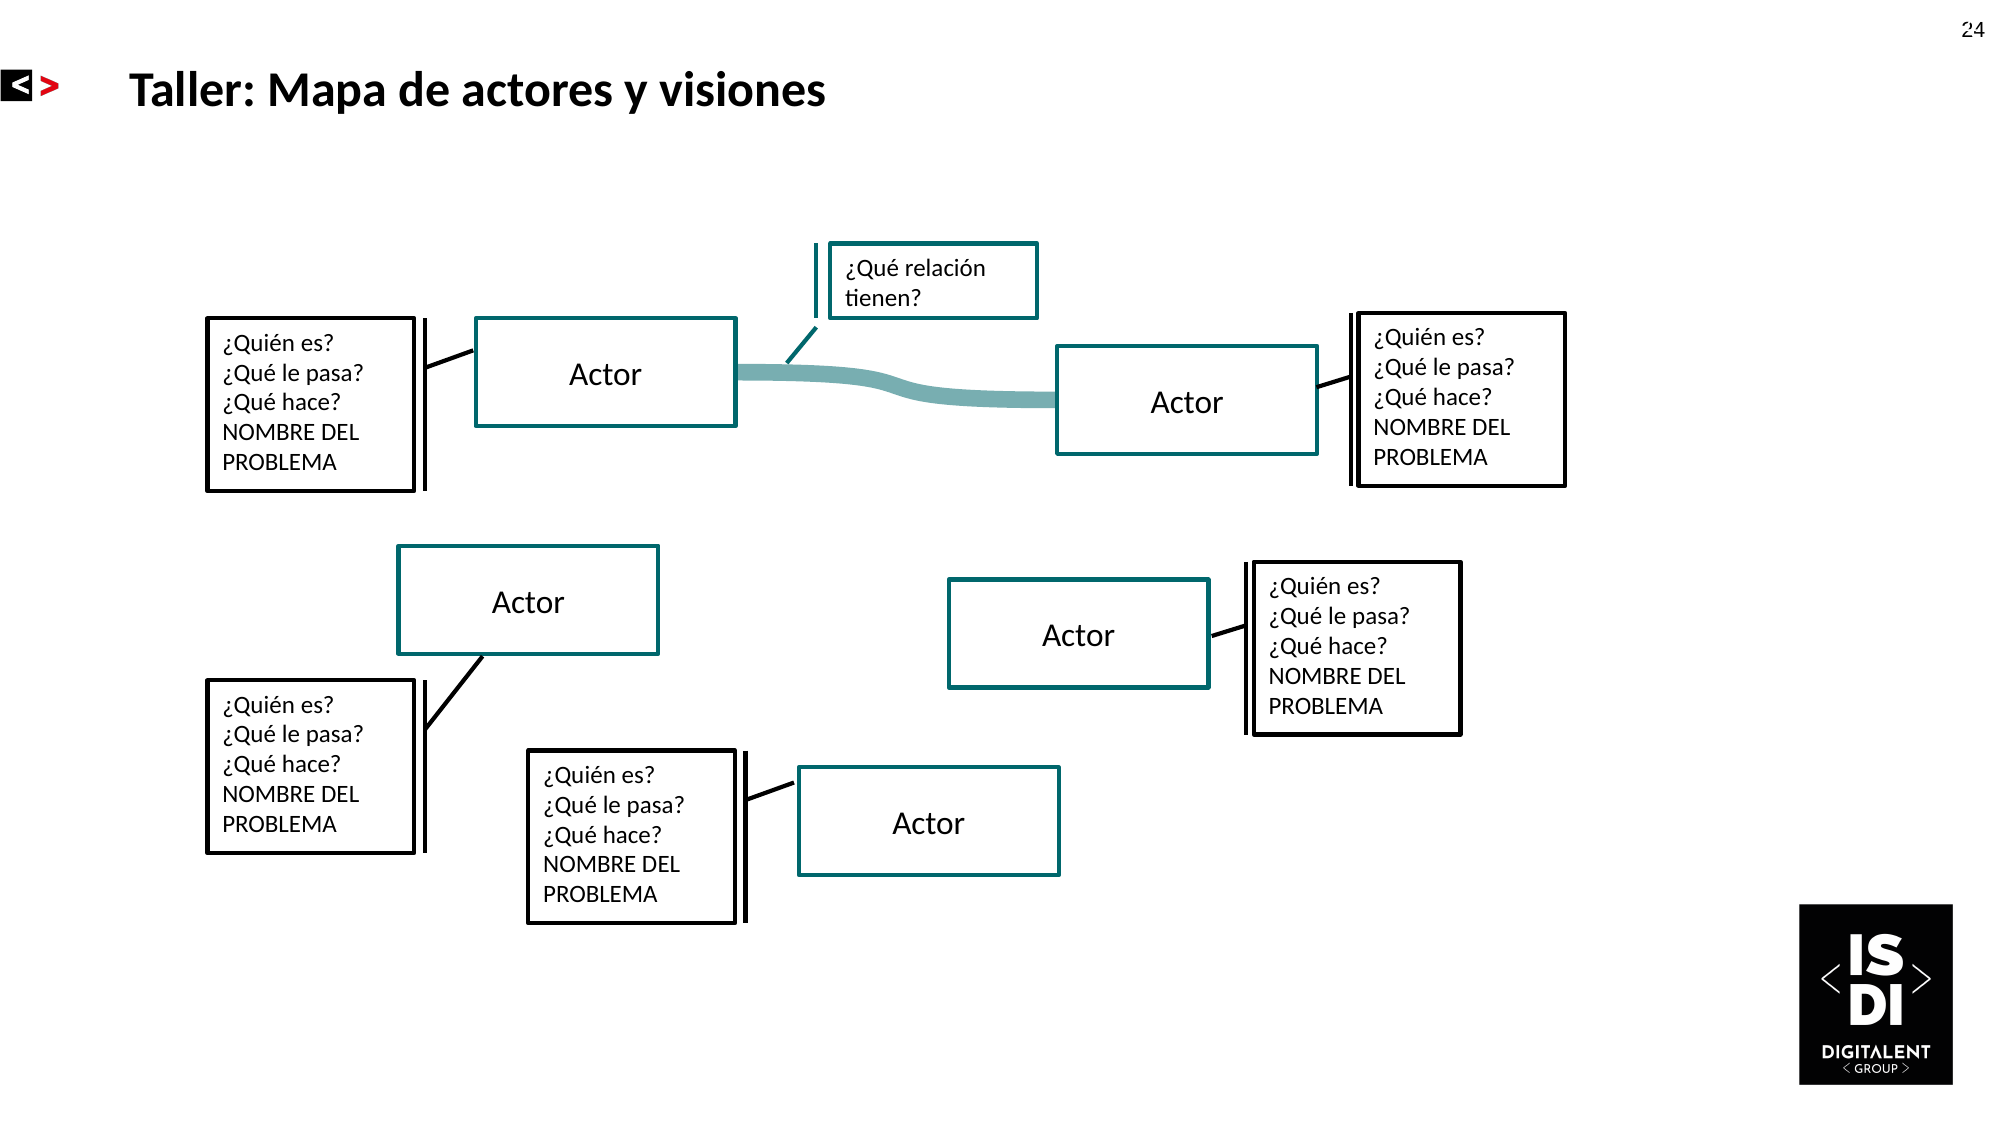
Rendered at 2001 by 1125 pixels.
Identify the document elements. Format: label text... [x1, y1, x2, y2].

text_box Actor [947, 577, 1211, 690]
text_box ¿Quién es? ¿Qué le pasa? ¿Qué hace? NOMBRE DEL PROBLEMA [205, 678, 416, 855]
text_box ¿Quién es? ¿Qué le pasa? ¿Qué hace? NOMBRE DEL PROBLEMA [205, 316, 416, 493]
text_box Actor [1055, 344, 1319, 456]
text_box 24 [1909, 0, 1993, 60]
text_box ¿Quién es? ¿Qué le pasa? ¿Qué hace? NOMBRE DEL PROBLEMA [743, 750, 795, 923]
text_box ¿Quién es? ¿Qué le pasa? ¿Qué hace? NOMBRE DEL PROBLEMA [526, 748, 737, 925]
text_box ¿Quién es? ¿Qué le pasa? ¿Qué hace? NOMBRE DEL PROBLEMA [423, 318, 474, 491]
text_box Taller: Mapa de actores y visiones [114, 36, 1886, 137]
text_box ¿Qué relación tienen? [785, 325, 818, 365]
text_box ¿Qué relación tienen? [828, 241, 1039, 320]
text_box ¿Quién es? ¿Qué le pasa? ¿Qué hace? NOMBRE DEL PROBLEMA [1356, 311, 1567, 488]
text_box Actor [474, 316, 738, 428]
text_box Actor [396, 544, 660, 656]
picture [7, 73, 33, 100]
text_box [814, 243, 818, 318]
picture [1797, 902, 1955, 1087]
text_box ¿Quién es? ¿Qué le pasa? ¿Qué hace? NOMBRE DEL PROBLEMA [1211, 561, 1248, 735]
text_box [735, 371, 1058, 401]
text_box Actor [797, 765, 1061, 877]
text_box ¿Quién es? ¿Qué le pasa? ¿Qué hace? NOMBRE DEL PROBLEMA [423, 654, 485, 853]
text_box ¿Quién es? ¿Qué le pasa? ¿Qué hace? NOMBRE DEL PROBLEMA [1252, 560, 1463, 737]
picture [37, 74, 59, 99]
text_box ¿Quién es? ¿Qué le pasa? ¿Qué hace? NOMBRE DEL PROBLEMA [1315, 312, 1353, 486]
